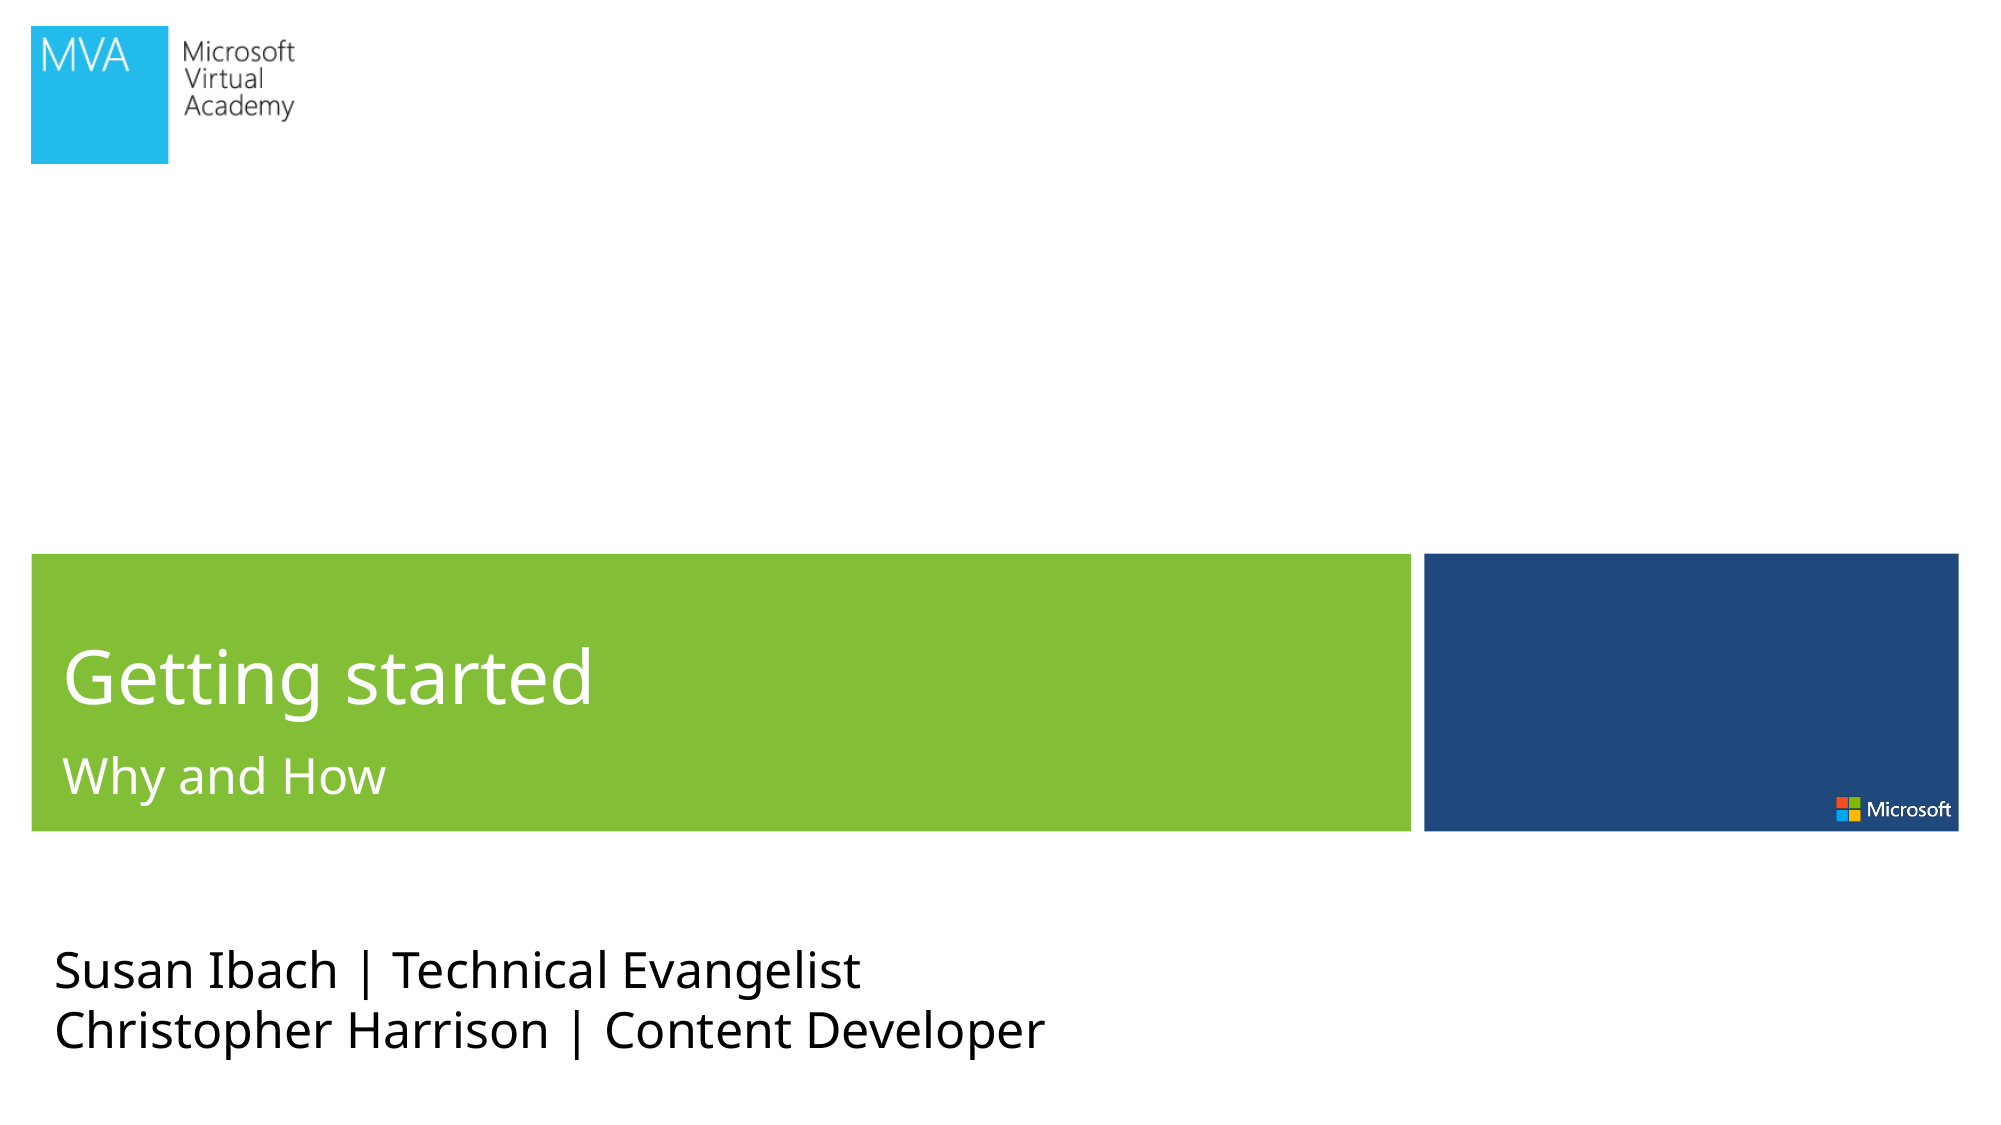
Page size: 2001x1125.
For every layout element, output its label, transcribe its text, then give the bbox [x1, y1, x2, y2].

subtitle Susan Ibach | Technical Evangelist Christopher Harrison | Content Developer [31, 841, 1412, 1082]
list Getting started Why and How [47, 568, 1396, 813]
picture [1834, 790, 1956, 827]
picture [31, 26, 374, 164]
